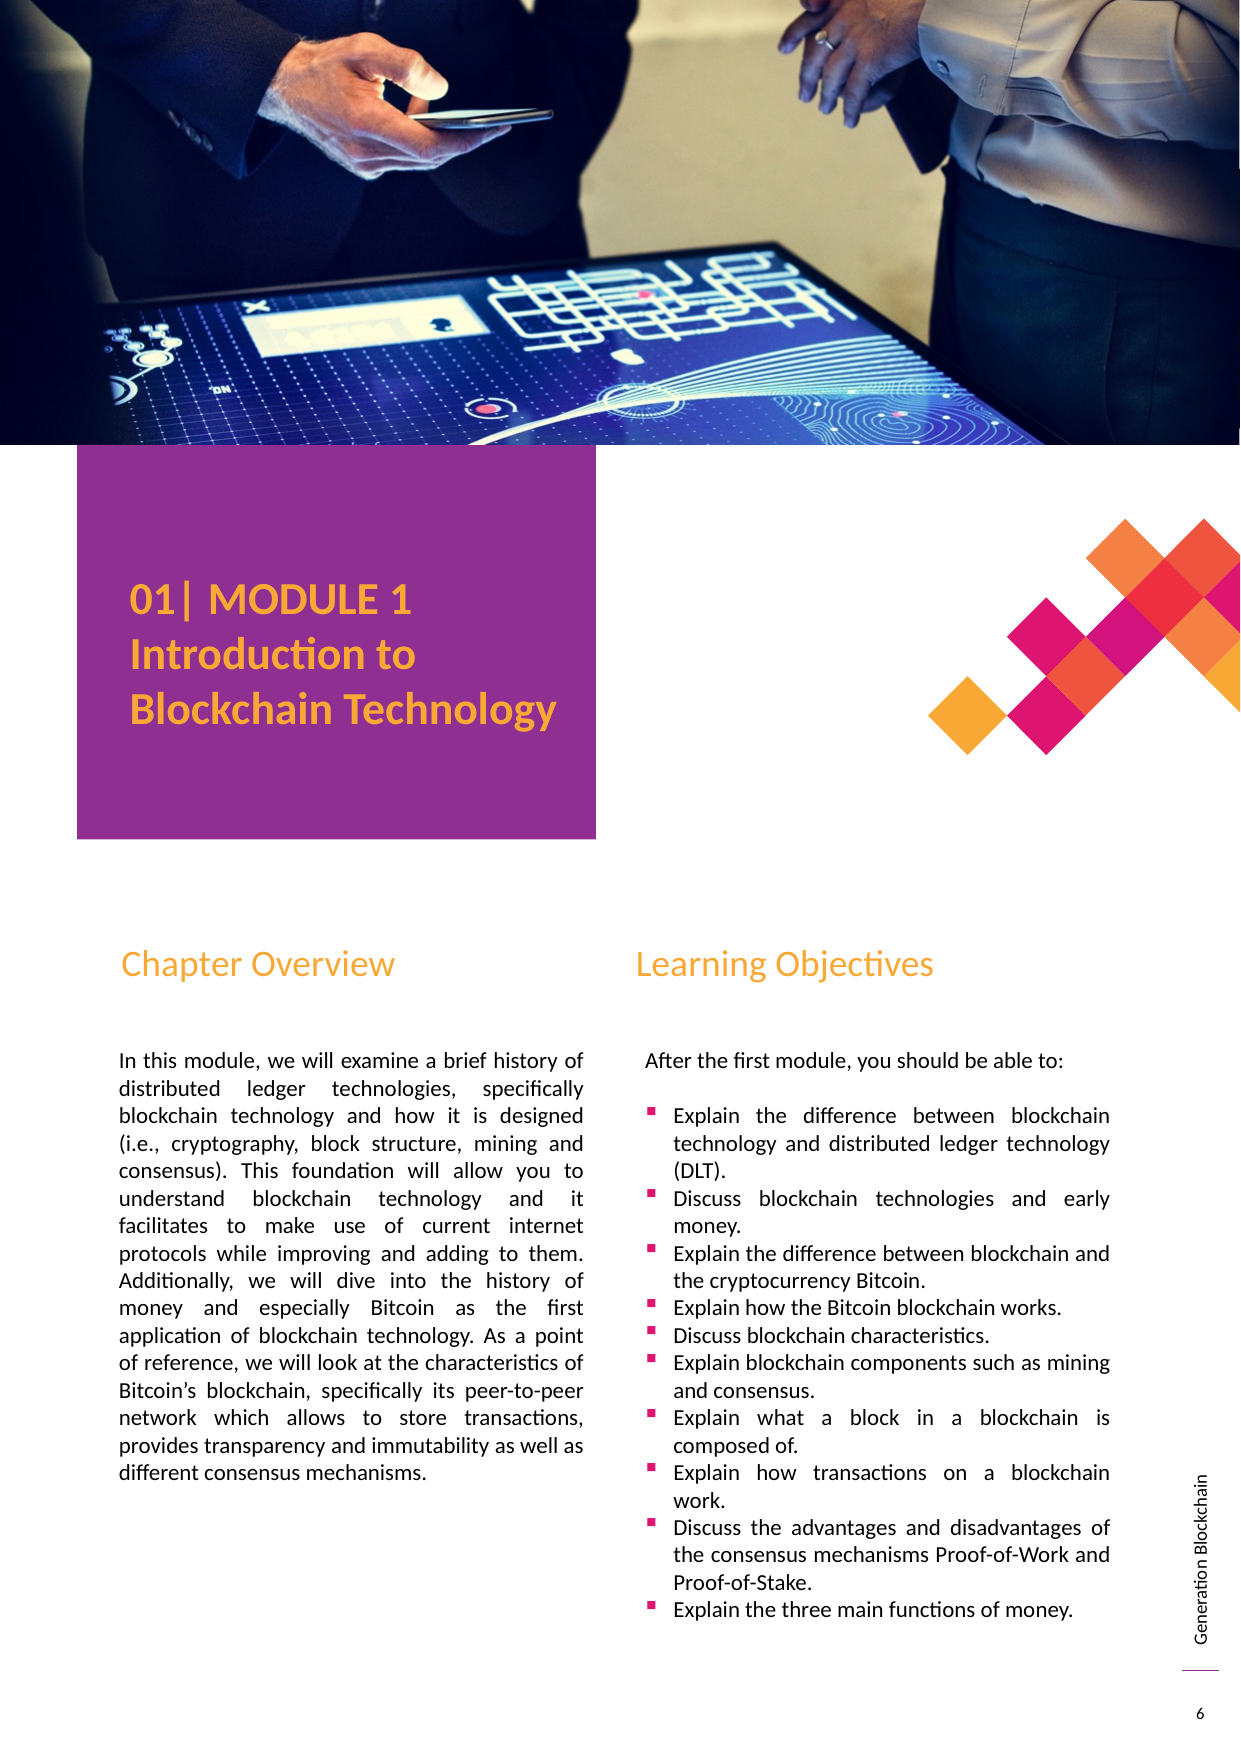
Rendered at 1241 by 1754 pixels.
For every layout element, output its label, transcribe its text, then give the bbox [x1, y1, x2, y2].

list After the first module, you should be able to: Explain the difference between blockchain technology and distributed ledger technology (DLT). Discuss blockchain technologies and early money. Explain the difference between blockchain and the cryptocurrency Bitcoin. Explain how the Bitcoin blockchain works. Discuss blockchain characteristics. Explain blockchain components such as mining and consensus. Explain what a block in a blockchain is composed of. Explain how transactions on a blockchain work. Discuss the advantages and disadvantages of the consensus mechanisms Proof-of-Work and Proof-of-Stake. Explain the three main functions of money. [630, 1038, 1126, 1614]
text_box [939, 518, 1241, 756]
text_box Learning Objectives [621, 931, 1117, 1002]
list 01| MODULE 1 Introduction to Blockchain Technology [114, 561, 590, 849]
slide_number 6 [1169, 1674, 1231, 1751]
list In this module, we will examine a brief history of distributed ledger technologies, specifically blockchain technology and how it is designed (i.e., cryptography, block structure, mining and consensus). This foundation will allow you to understand blockchain technology and it facilitates to make use of current internet protocols while improving and adding to them. Additionally, we will dive into the history of money and especially Bitcoin as the first application of blockchain technology. As a point of reference, we will look at the characteristics of Bitcoin’s blockchain, specifically its peer-to-peer network which allows to store transactions, provides transparency and immutability as well as different consensus mechanisms. [104, 1038, 600, 1285]
picture [0, 0, 1241, 445]
text_box Chapter Overview [106, 931, 602, 1002]
